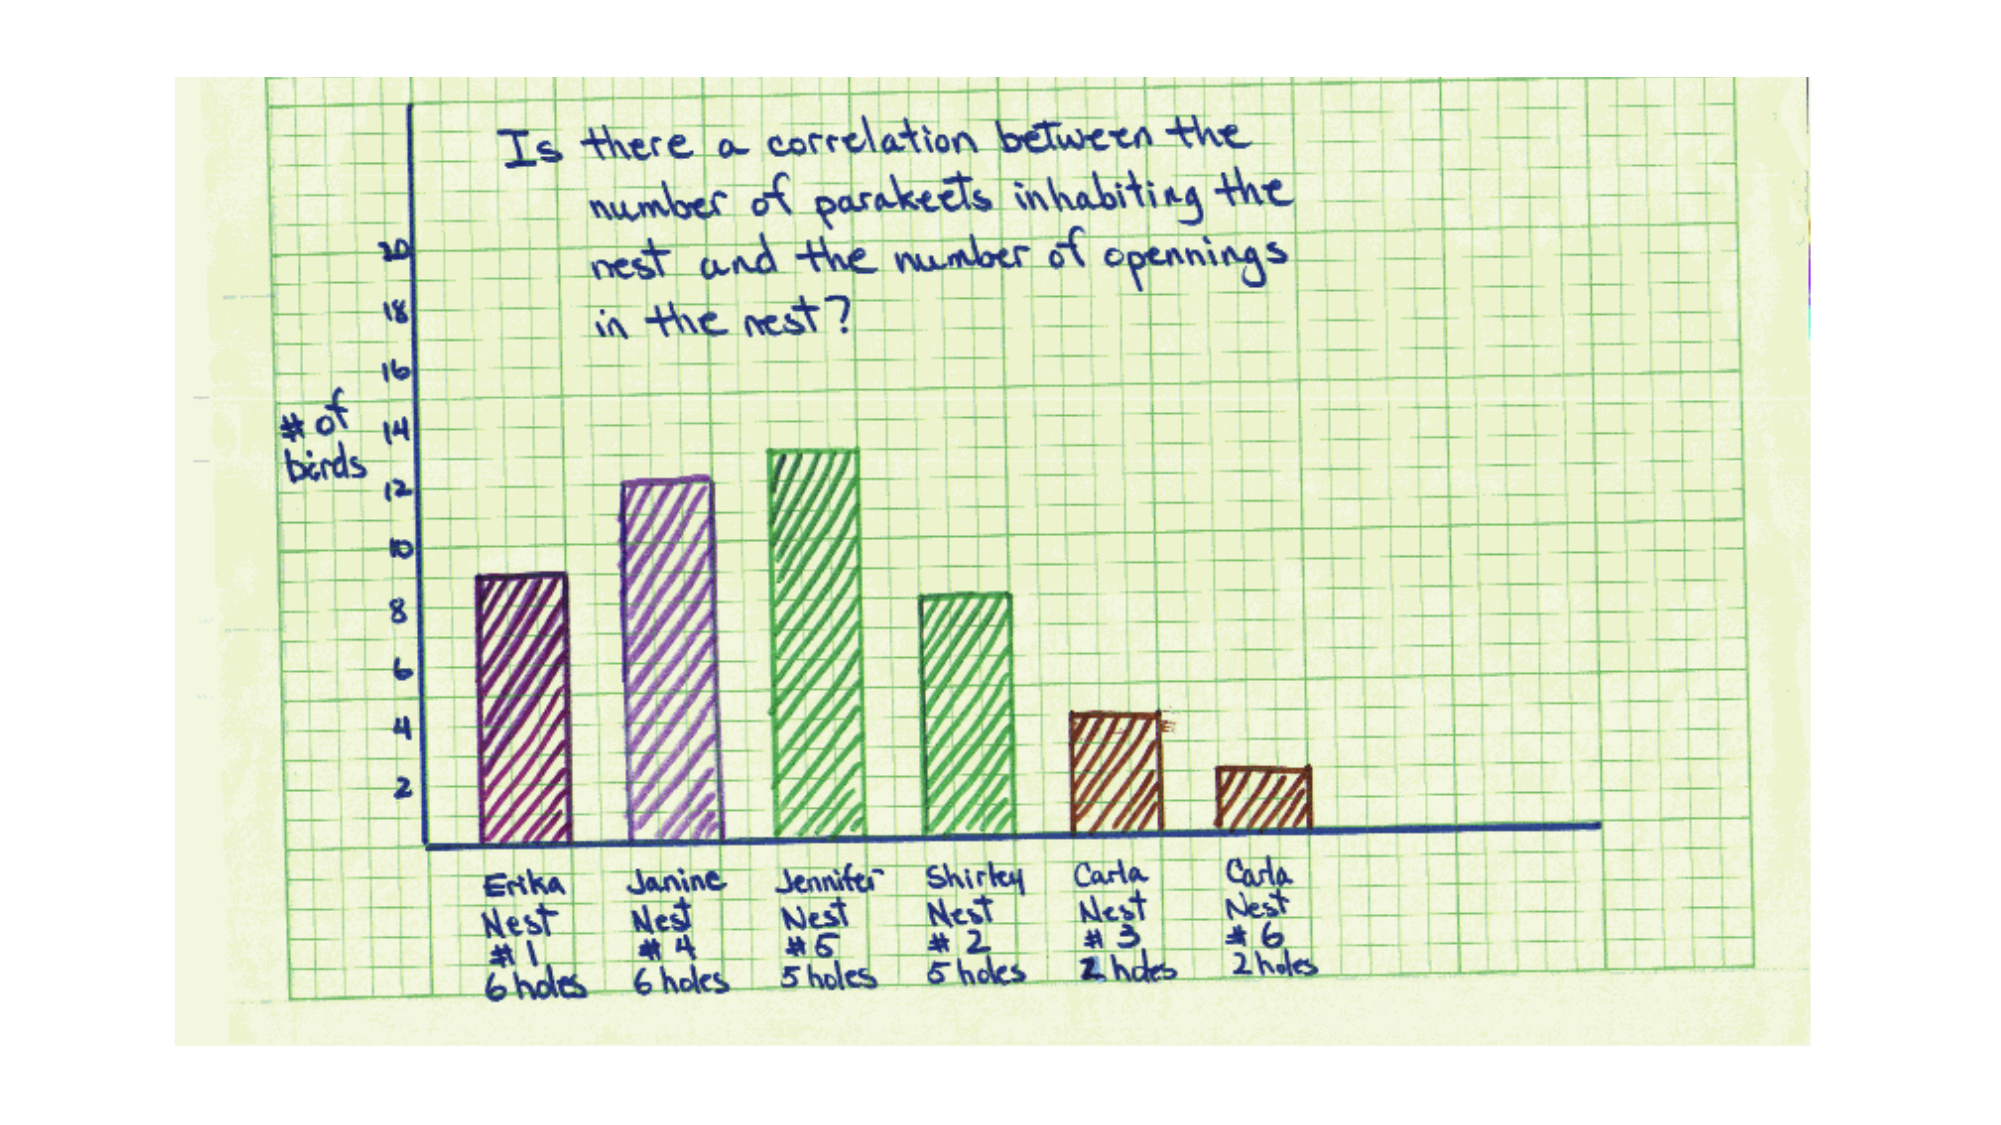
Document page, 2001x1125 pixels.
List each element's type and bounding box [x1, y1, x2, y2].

list [174, 77, 1811, 1046]
